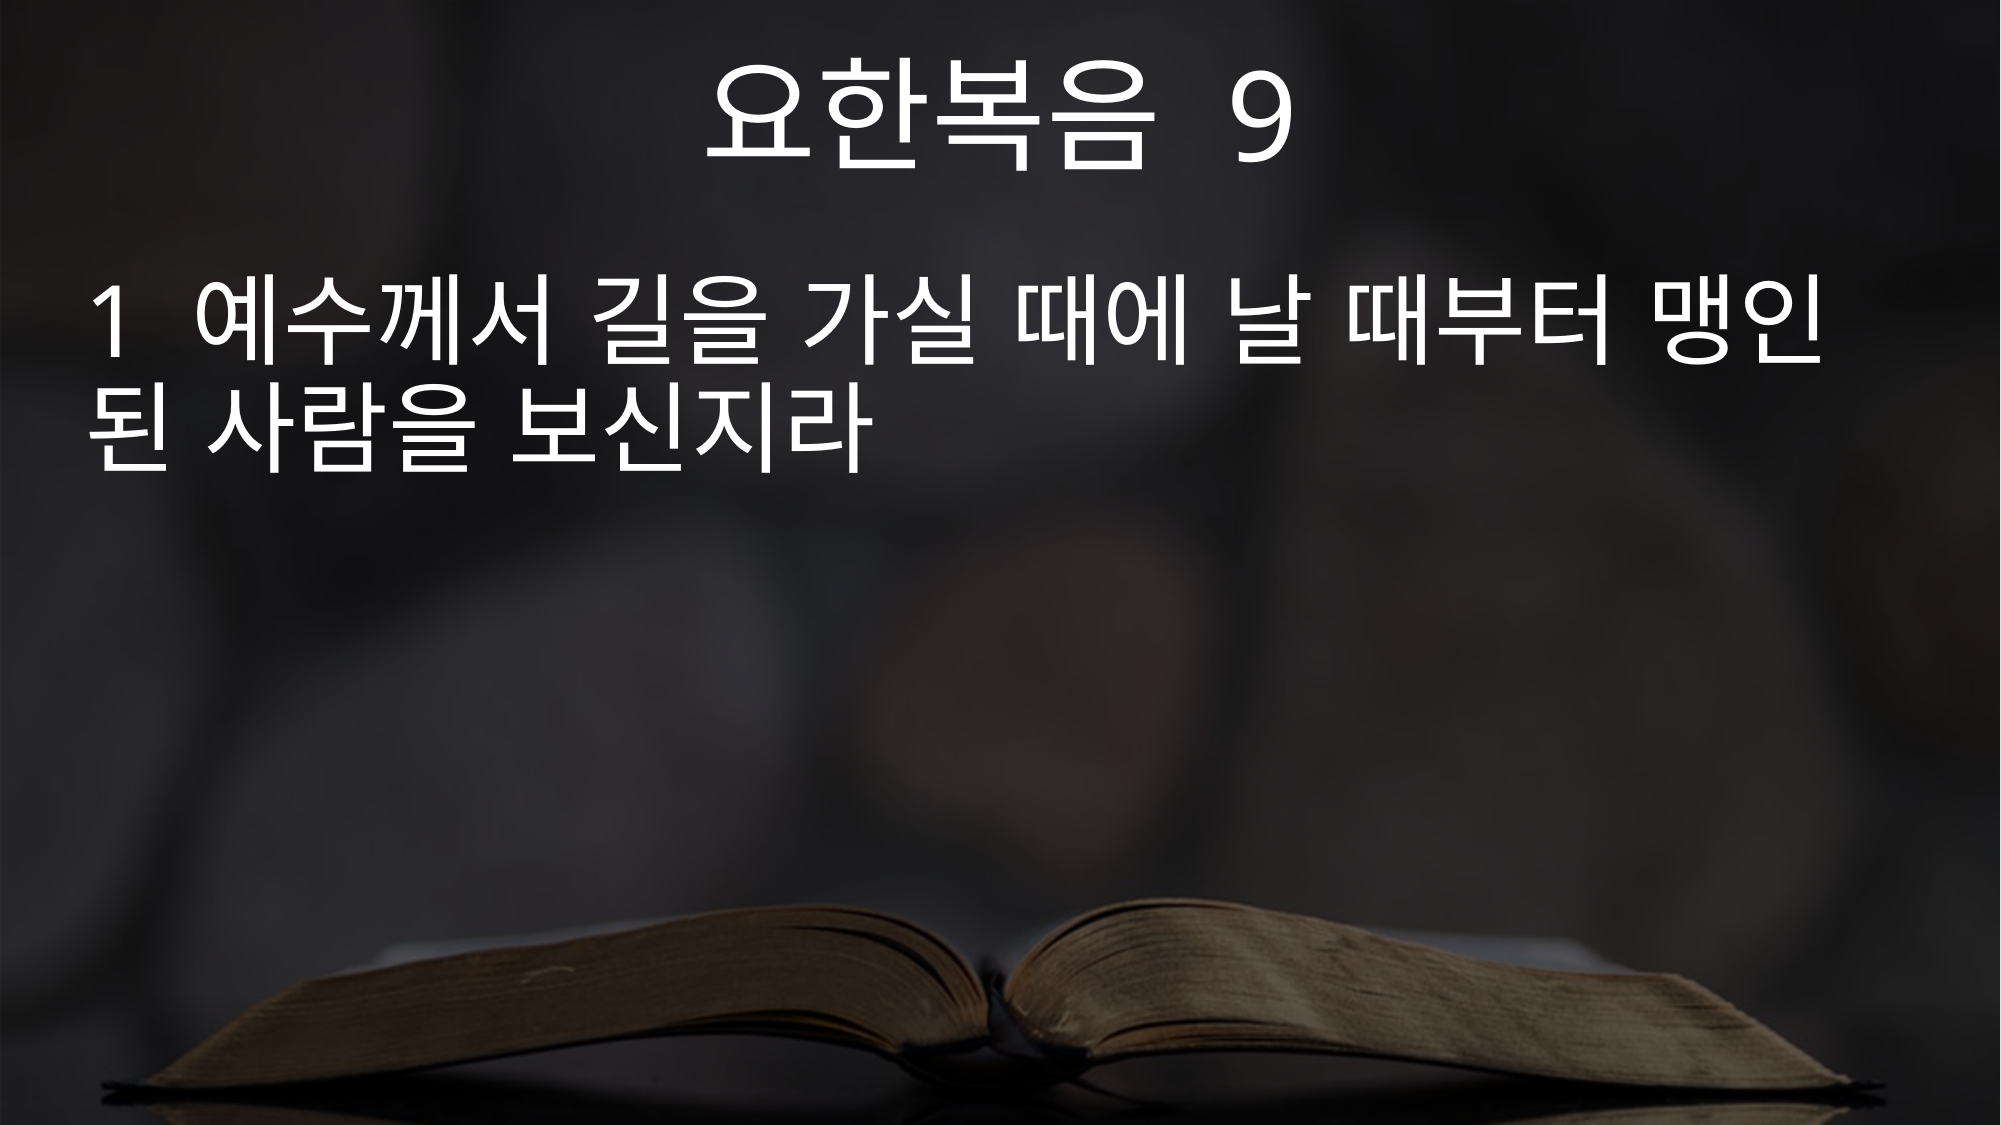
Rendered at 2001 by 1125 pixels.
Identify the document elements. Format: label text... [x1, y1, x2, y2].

picture [0, 0, 2001, 1125]
list 1 예수께서 길을 가실 때에 날 때부터 맹인 된 사람을 보신지라 [69, 263, 1953, 423]
footer 요한복음 9 [0, 32, 2000, 192]
